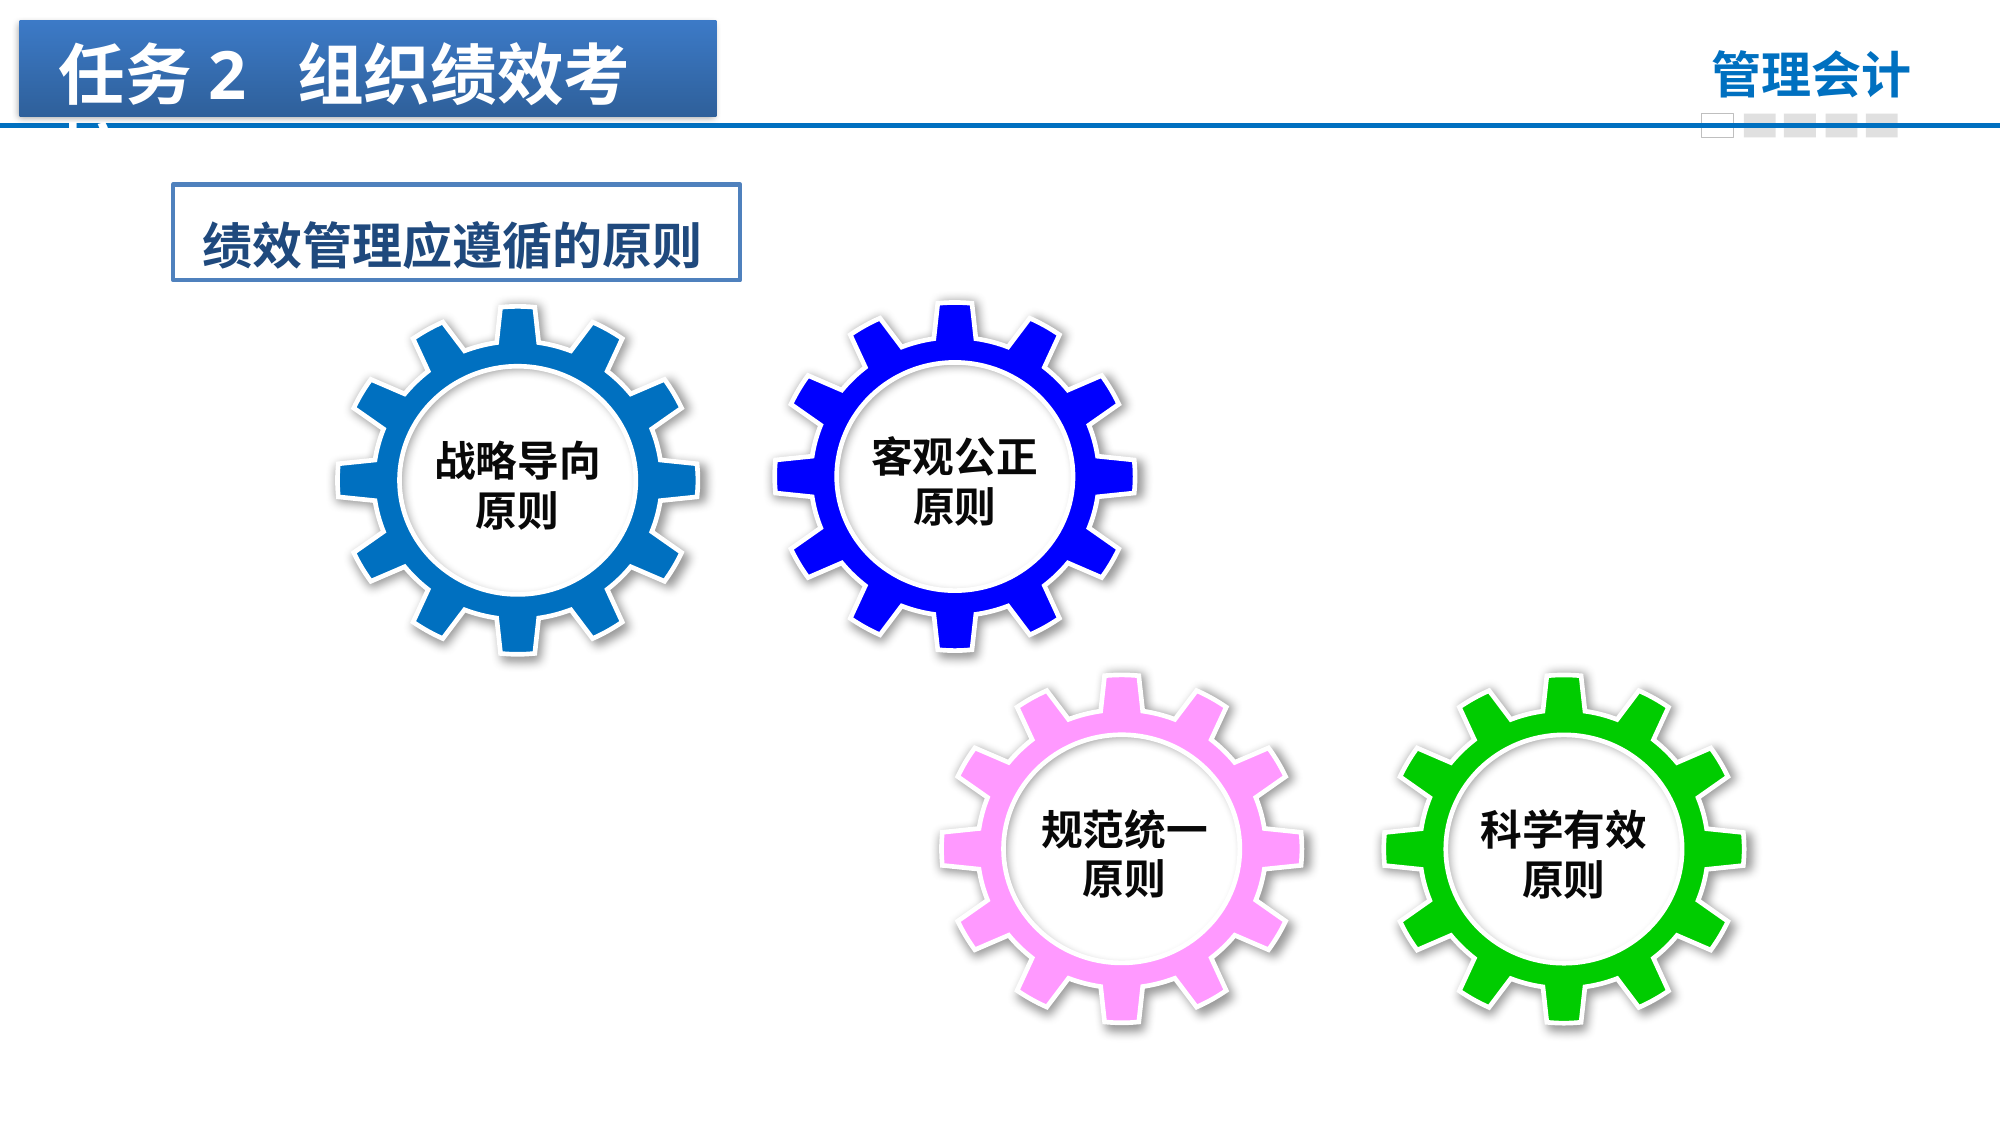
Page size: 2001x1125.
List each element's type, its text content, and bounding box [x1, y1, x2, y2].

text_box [941, 674, 1303, 1024]
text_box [774, 302, 1136, 651]
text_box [19, 20, 717, 122]
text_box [337, 306, 699, 655]
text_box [1383, 674, 1745, 1024]
text_box 绩效管理应遵循的原则 [171, 182, 742, 282]
